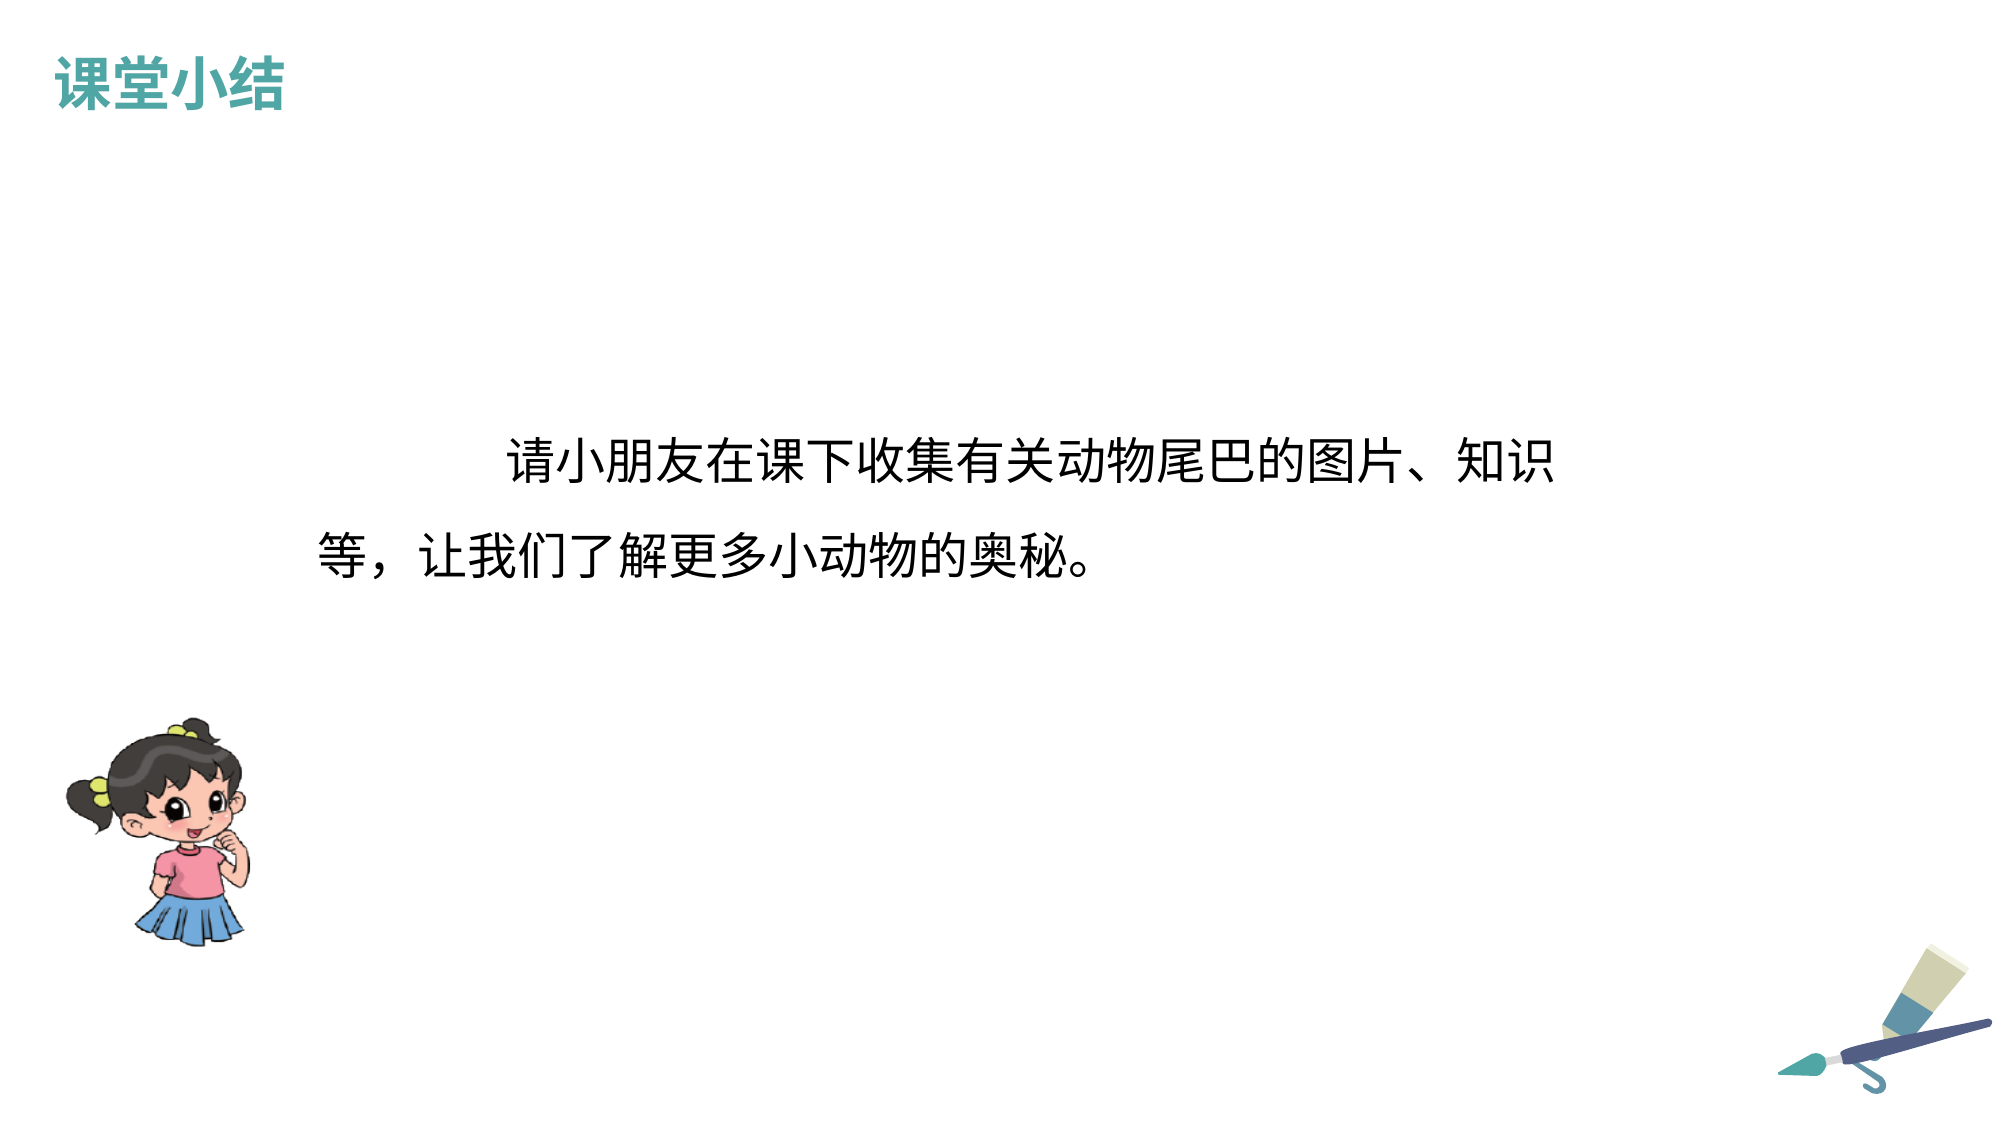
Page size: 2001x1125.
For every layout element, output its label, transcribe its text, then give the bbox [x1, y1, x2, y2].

text_box 请小朋友在课下收集有关动物尾巴的图片、知识等，让我们了解更多小动物的奥秘。 [303, 352, 1612, 592]
text_box 课堂小结 [39, 39, 476, 125]
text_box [1811, 945, 1974, 1125]
picture [54, 715, 268, 948]
